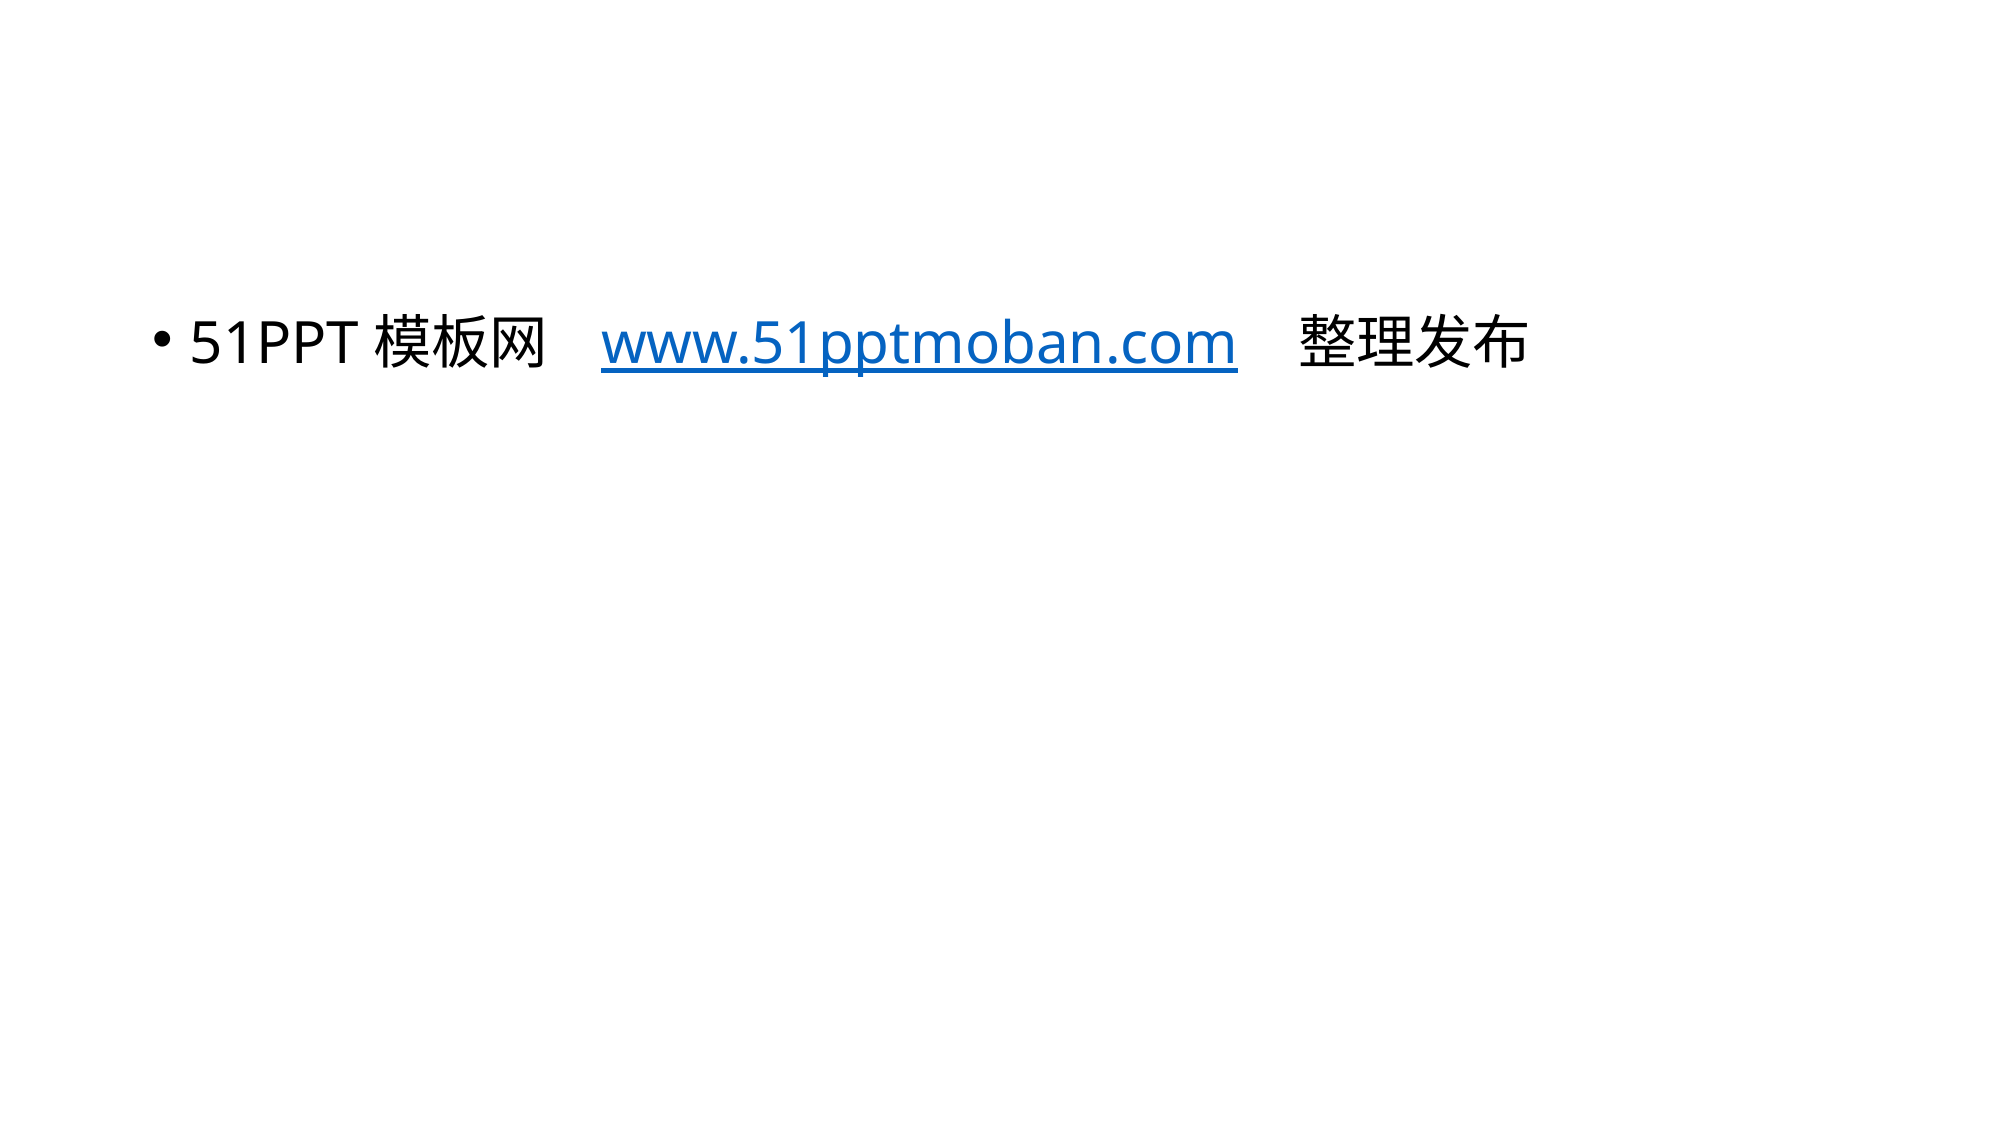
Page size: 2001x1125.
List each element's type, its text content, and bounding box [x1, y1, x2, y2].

list 51PPT模板网 www.51pptmoban.com 整理发布 [137, 299, 1863, 1014]
